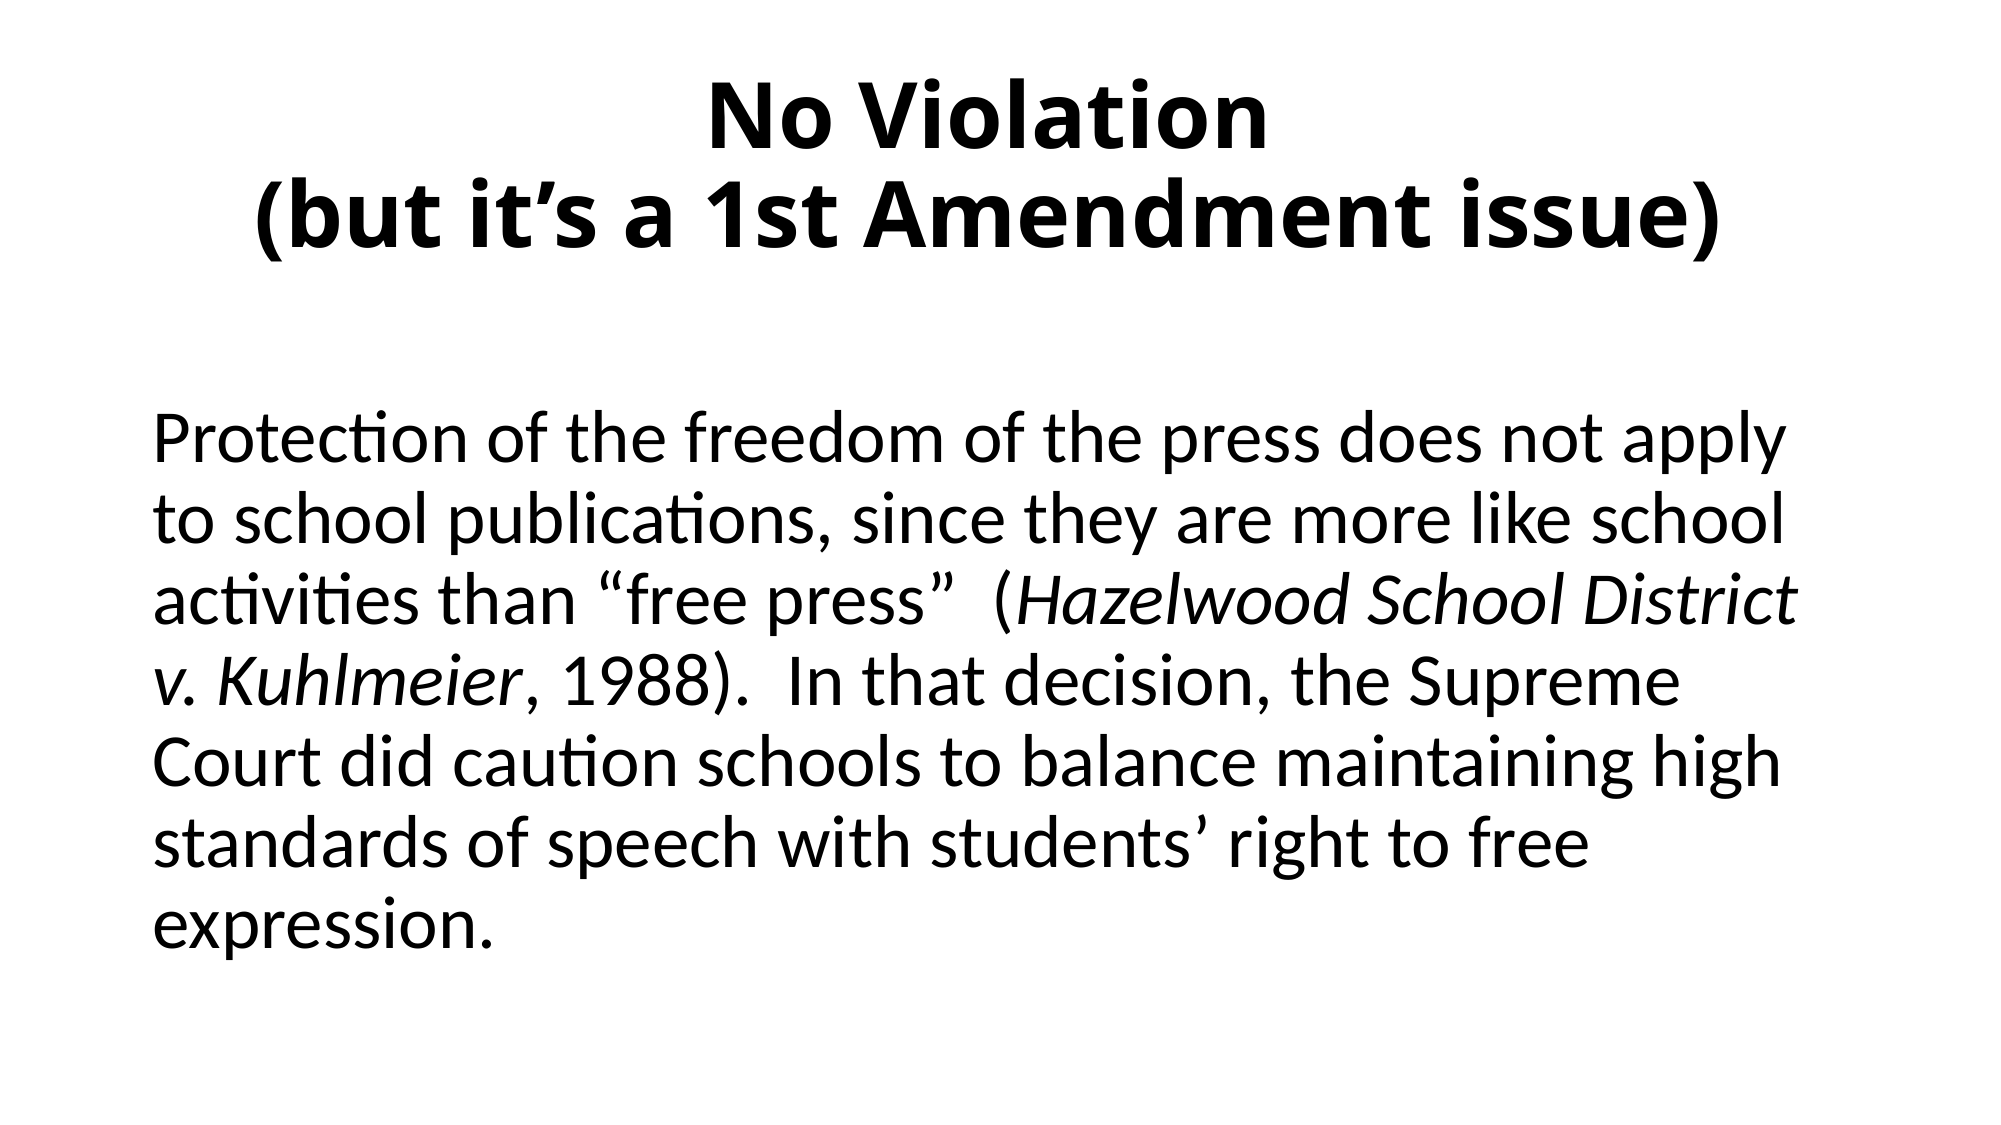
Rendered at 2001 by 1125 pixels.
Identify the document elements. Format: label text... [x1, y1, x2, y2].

title No Violation (but it’s a 1st Amendment issue) [137, 59, 1863, 278]
list Protection of the freedom of the press does not apply to school publications, since they are more like school activities than “free press” (Hazelwood School District v. Kuhlmeier, 1988). In that decision, the Supreme Court did caution schools to balance maintaining high standards of speech with students’ right to free expression. [137, 299, 1863, 1014]
